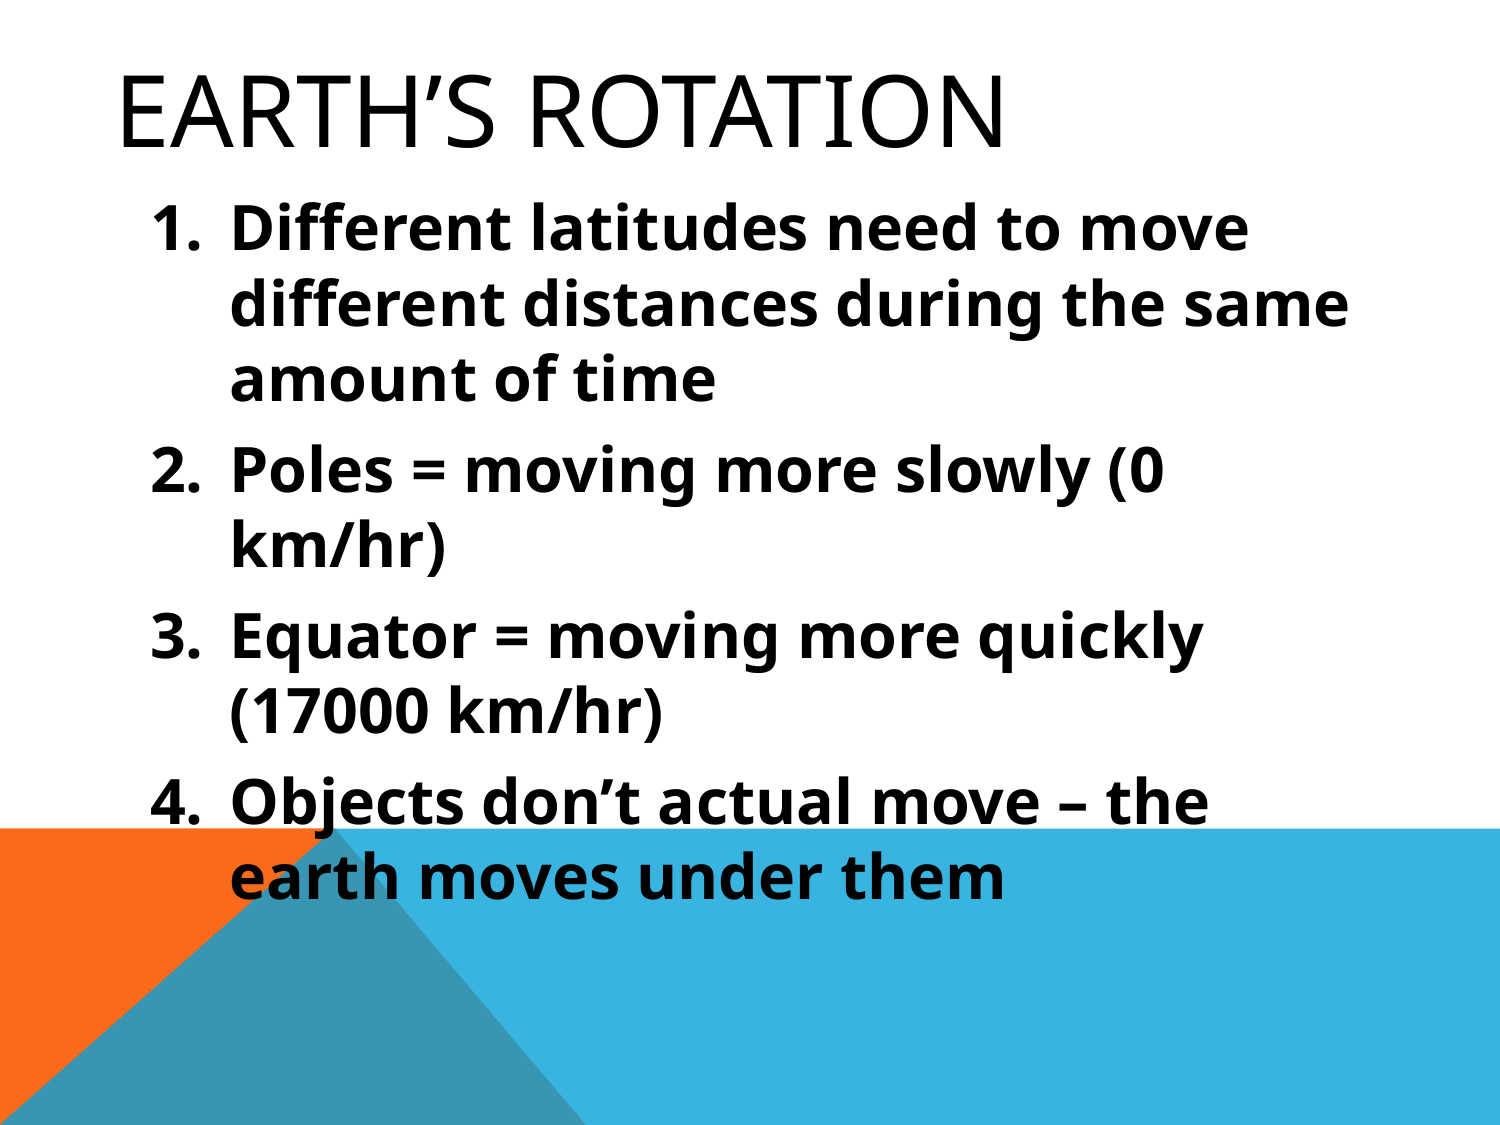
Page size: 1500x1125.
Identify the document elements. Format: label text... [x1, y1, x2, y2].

title Earth’s rotation [99, 62, 1334, 153]
list Different latitudes need to move different distances during the same amount of time Poles = moving more slowly (0 km/hr) Equator = moving more quickly (17000 km/hr) Objects don’t actual move – the earth moves under them [135, 180, 1369, 925]
